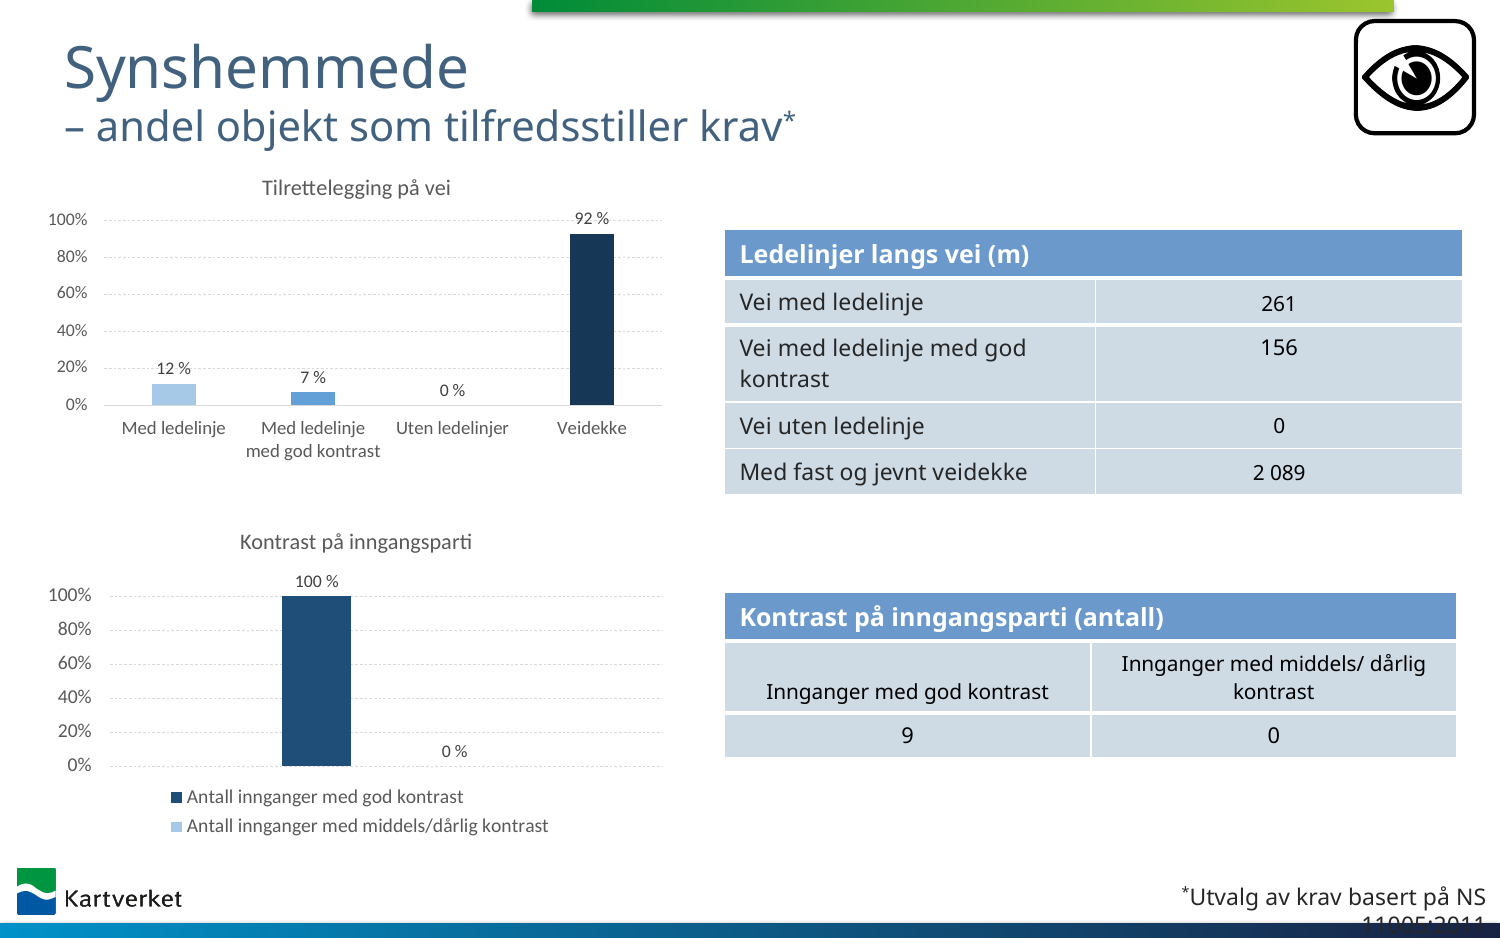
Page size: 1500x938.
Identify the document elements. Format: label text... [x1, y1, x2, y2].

table_cell Innganger med middels/ dårlig kontrast [1092, 643, 1456, 711]
picture [41, 520, 673, 846]
table_cell Med fast og jevnt veidekke [725, 449, 1095, 494]
table_cell 261 [1096, 280, 1462, 323]
table_cell 9 [725, 715, 1090, 757]
picture [41, 166, 673, 492]
table_cell Vei med ledelinje med god kontrast [725, 327, 1095, 401]
table_cell Vei med ledelinje [725, 280, 1095, 323]
table_header Ledelinjer langs vei (m) [725, 230, 1462, 276]
table_cell 0 [1092, 715, 1456, 757]
table_cell Vei uten ledelinje [725, 403, 1095, 448]
table_header Kontrast på inngangsparti (antall) [725, 593, 1456, 639]
table_cell 2 089 [1096, 449, 1462, 494]
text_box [1355, 20, 1475, 134]
text_box Synshemmede – andel objekt som tilfredsstiller krav* [49, 24, 1431, 158]
text_box *Utvalg av krav basert på NS 11005:2011 [1068, 873, 1500, 938]
table_cell 156 [1096, 327, 1462, 401]
table_cell Innganger med god kontrast [725, 643, 1090, 711]
table_cell 0 [1096, 403, 1462, 448]
